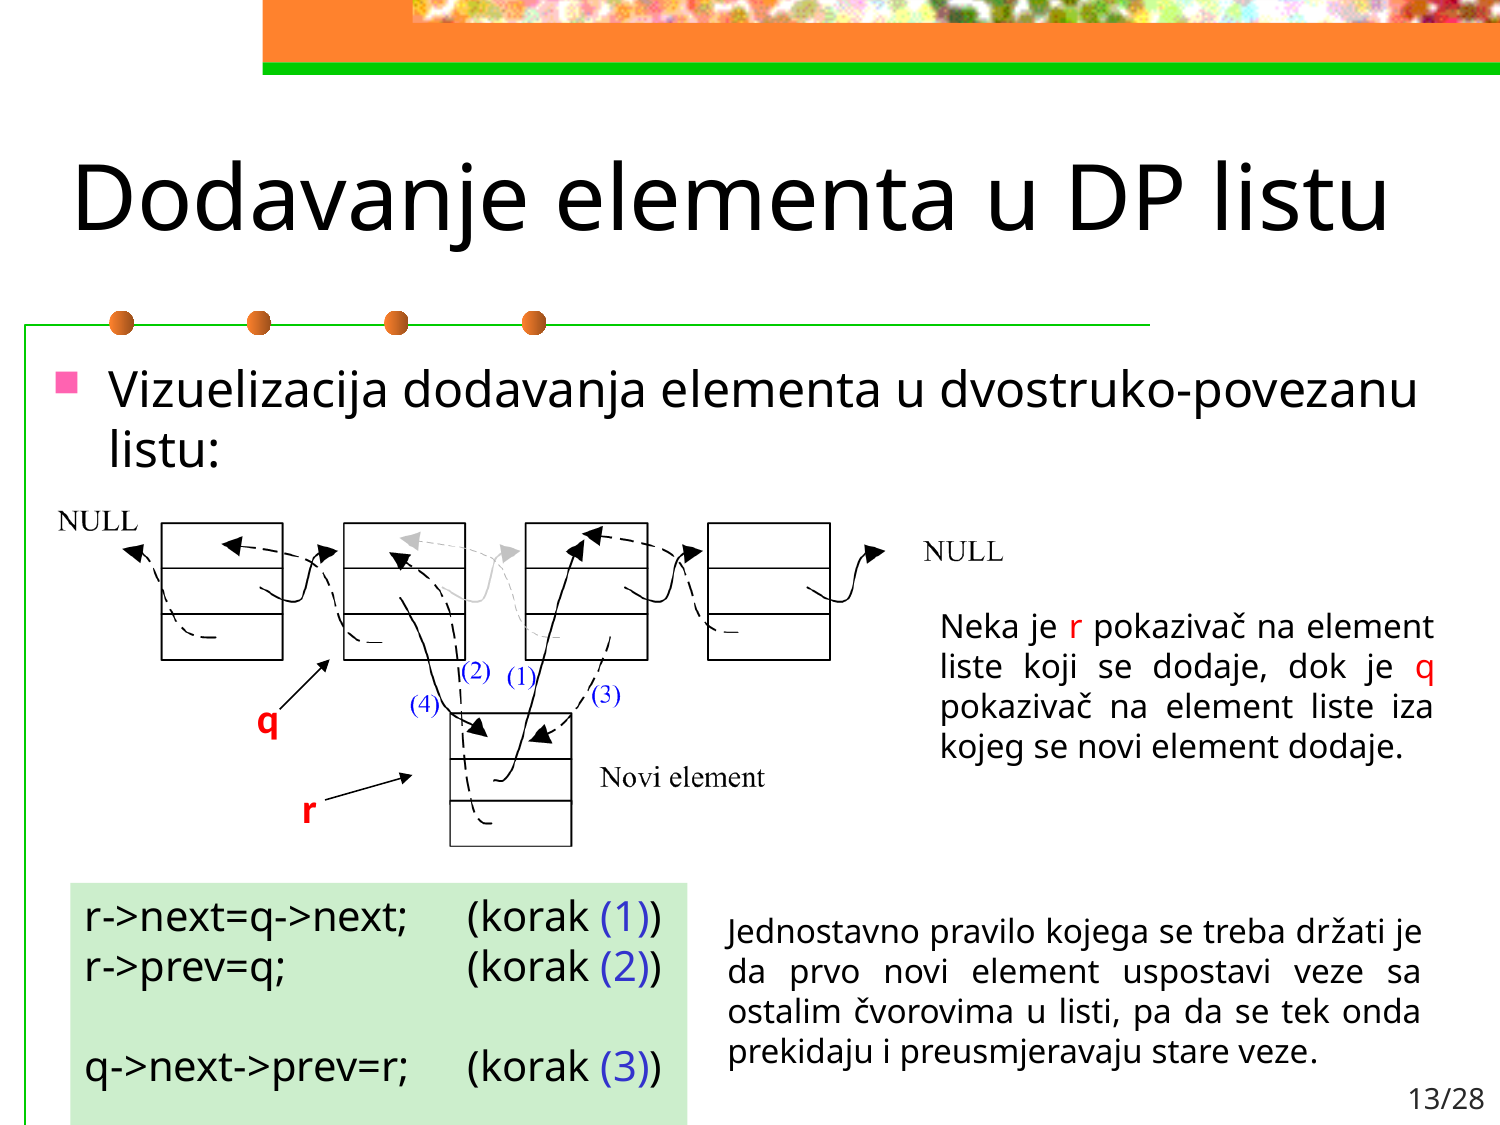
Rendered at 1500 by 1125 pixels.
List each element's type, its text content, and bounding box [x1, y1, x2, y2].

text_box 13/28 [1374, 1072, 1500, 1123]
picture [412, 0, 1500, 23]
text_box r->next=q->next; (korak (1)) r->prev=q; (korak (2)) q->next->prev=r; (korak (3)) q->next=r; (korak (4)) [70, 882, 688, 1125]
text_box Jednostavno pravilo kojega se treba držati je da prvo novi element uspostavi veze sa ostalim čvorovima u listi, pa da se tek onda prekidaju i preusmjeravaju stare veze. [712, 902, 1438, 1078]
text_box Neka je r pokazivač na element liste koji se dodaje, dok je q pokazivač na element liste iza kojeg se novi element dodaje. [1016, 598, 1450, 773]
title Dodavanje elementa u DP listu [12, 99, 1450, 288]
list Vizuelizacija dodavanja elementa u dvostruko-povezanu listu: [37, 350, 1475, 500]
picture [37, 471, 1013, 848]
